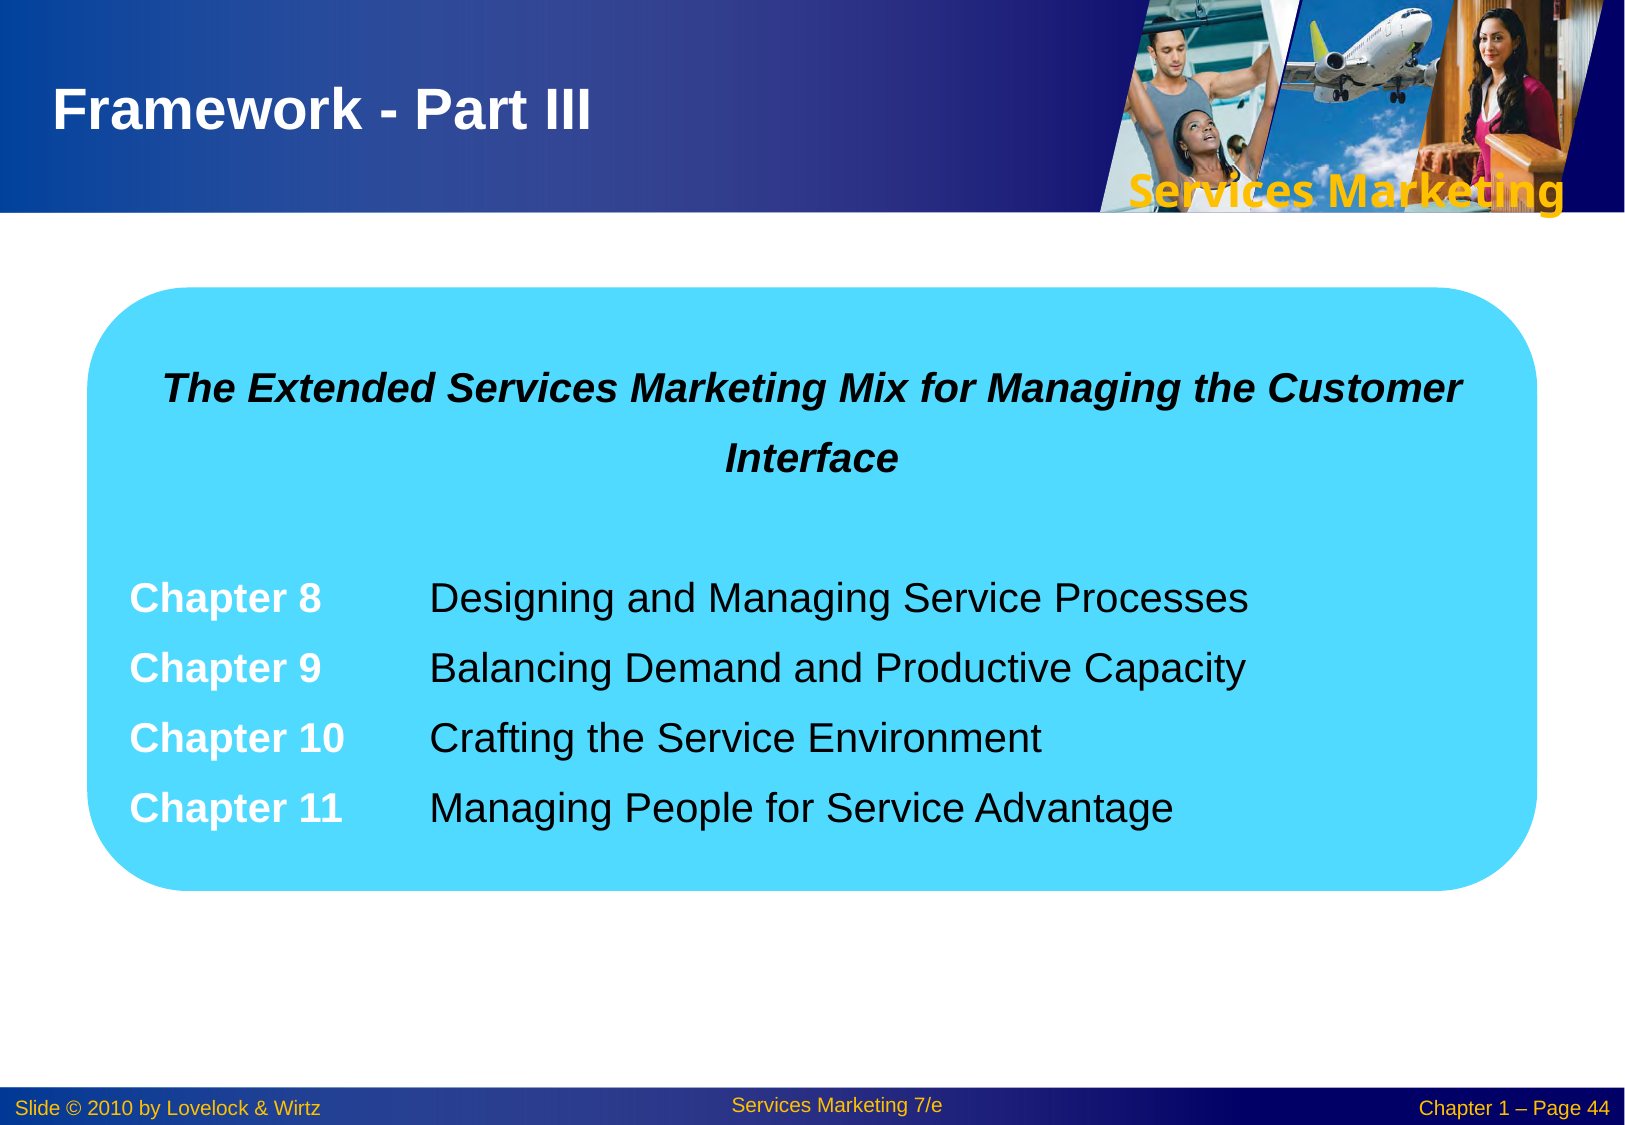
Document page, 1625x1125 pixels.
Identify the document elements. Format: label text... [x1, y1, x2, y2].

picture [1546, 187, 1556, 202]
picture [1162, 186, 1172, 192]
title Framework - Part III [36, 37, 1088, 176]
picture [1100, 0, 1604, 213]
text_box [86, 287, 1538, 926]
